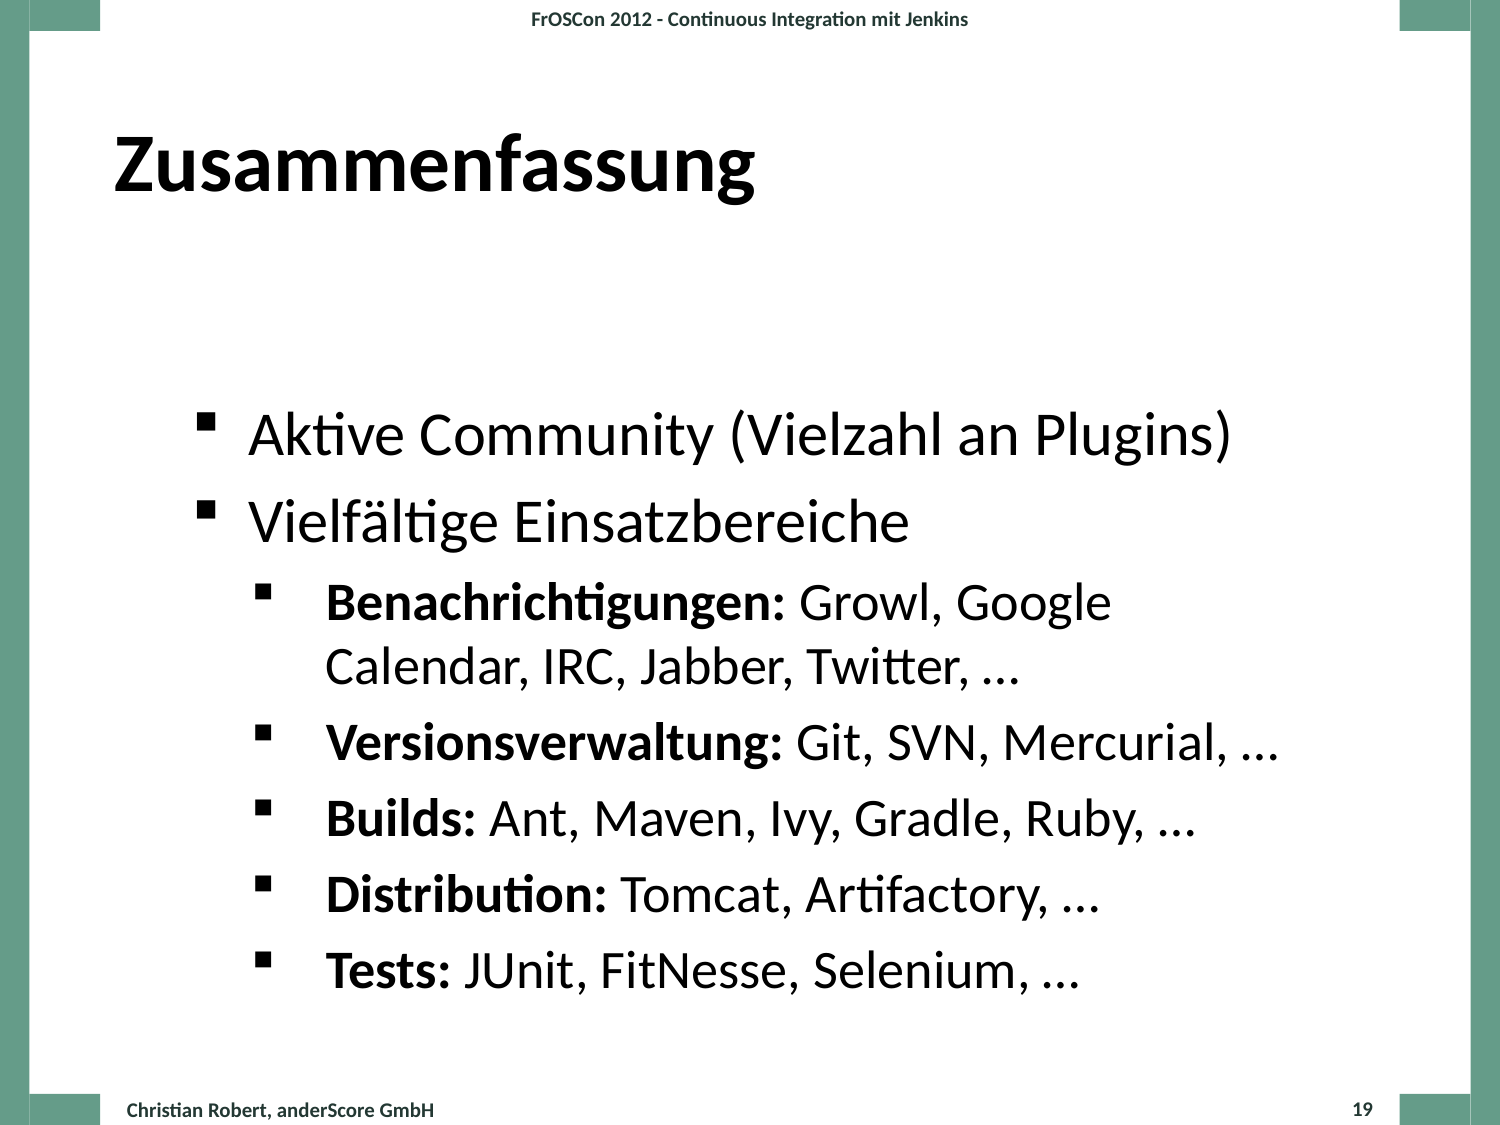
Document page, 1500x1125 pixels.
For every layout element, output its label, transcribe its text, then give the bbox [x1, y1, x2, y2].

slide_number Christian Robert, anderScore GmbH [112, 1092, 1069, 1125]
slide_number 19 [1074, 1092, 1388, 1124]
title Zusammenfassung [100, 101, 1400, 339]
footer FrOSCon 2012 - Continuous Integration mit Jenkins [100, 2, 1400, 34]
list Aktive Community (Vielzahl an Plugins) Vielfältige Einsatzbereiche Benachrichtigungen: Growl, Google Calendar, IRC, Jabber, Twitter, … Versionsverwaltung: Git, SVN, Mercurial, … Builds: Ant, Maven, Ivy, Gradle, Ruby, … Distribution: Tomcat, Artifactory, … Tests: JUnit, FitNesse, Selenium, … [177, 385, 1323, 1024]
